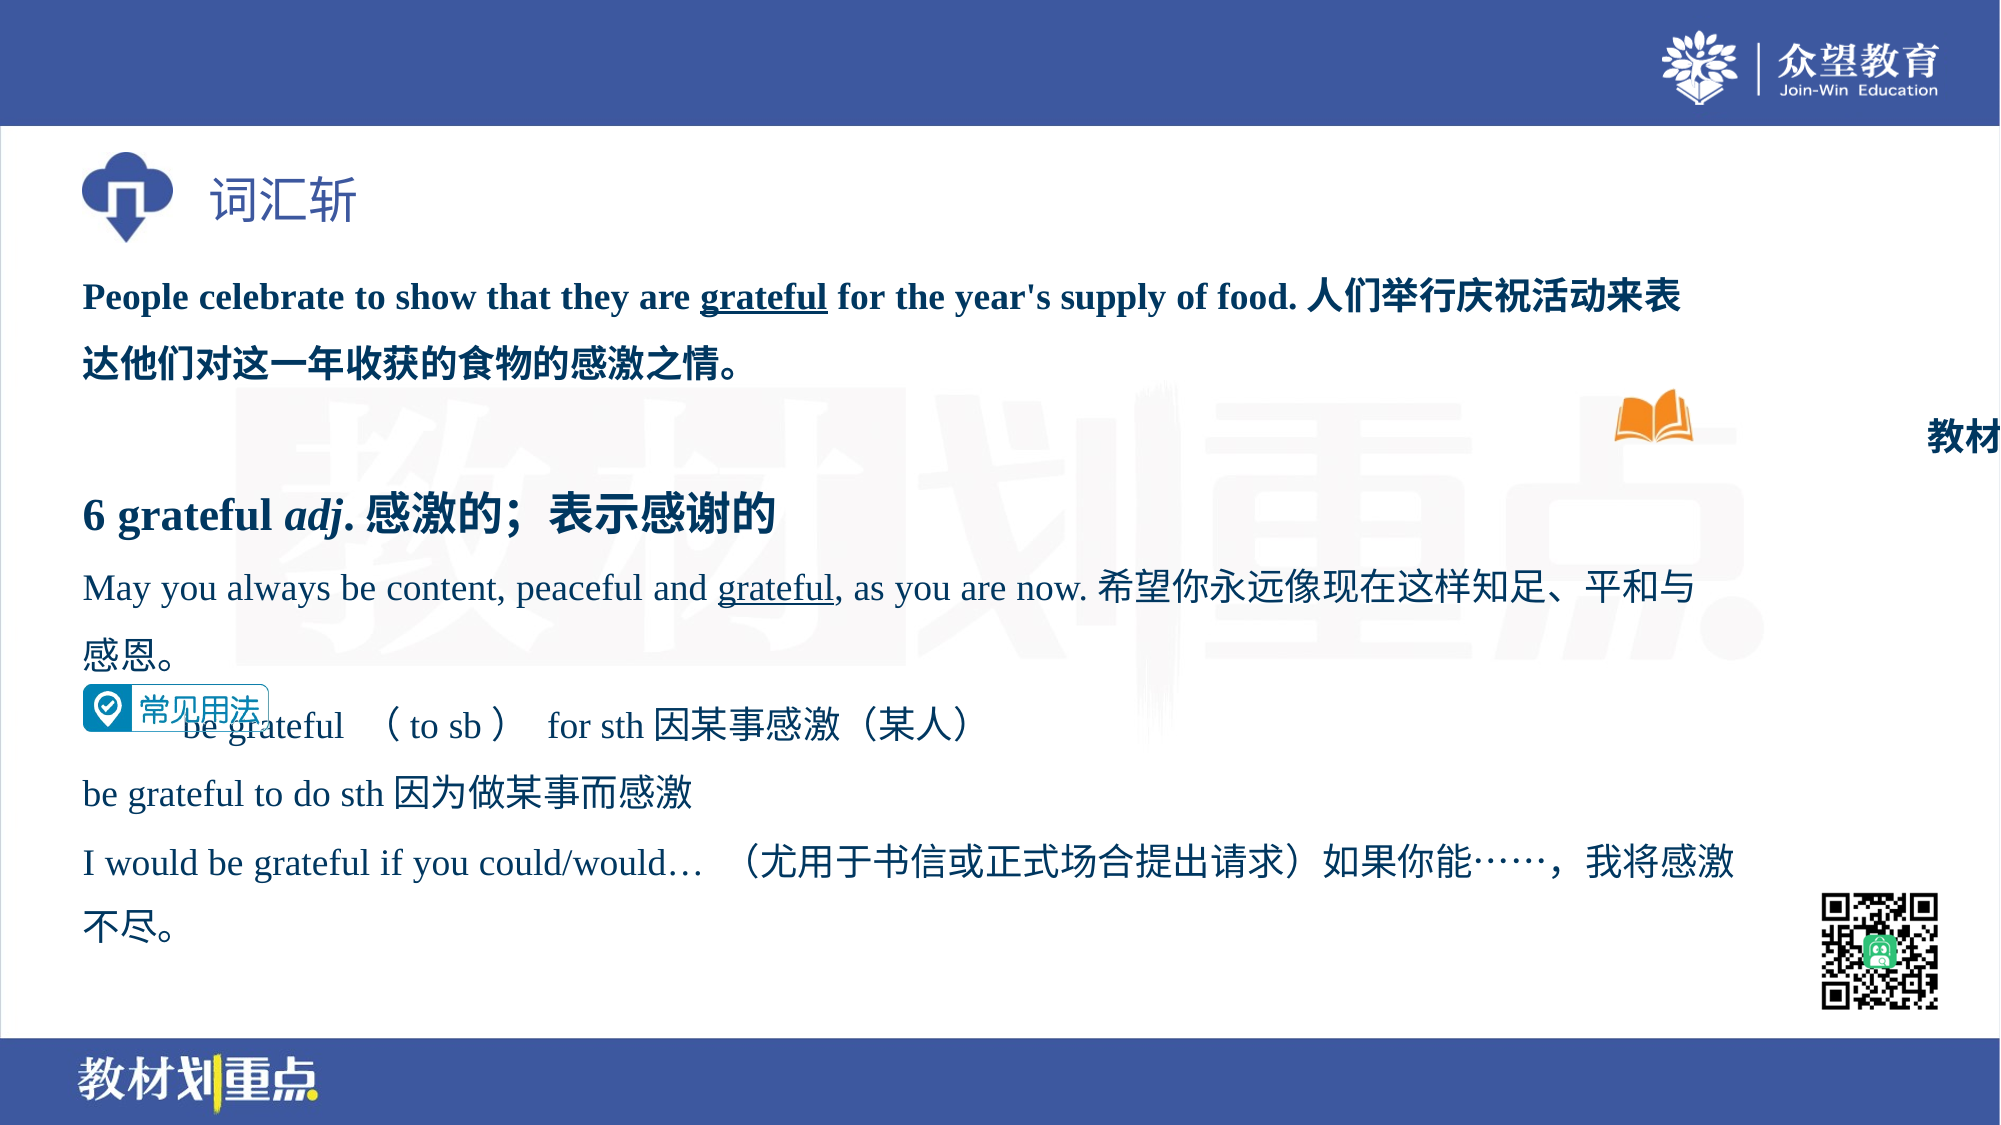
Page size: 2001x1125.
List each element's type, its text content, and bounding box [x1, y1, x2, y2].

text_box 6 grateful adj.感激的；表示感谢的 [82, 457, 1817, 539]
picture [0, 0, 2000, 1125]
text_box People celebrate to show that they are grateful for the year's supply of food.人们举行庆祝活动来表 达他们对这一年收获的食物的感激之情。 教材P4 [82, 248, 1817, 451]
text_box May you always be content, peaceful and grateful, as you are now.希望你永远像现在这样知足、平和与 感恩。 be grateful （to sb） for sth因某事感激（某人） be grateful to do sth因为做某事而感激 I would be grateful if you could/would… （尤用于书信或正式场合提出请求）如果你能……，我将感激 不尽。 [82, 539, 1817, 942]
